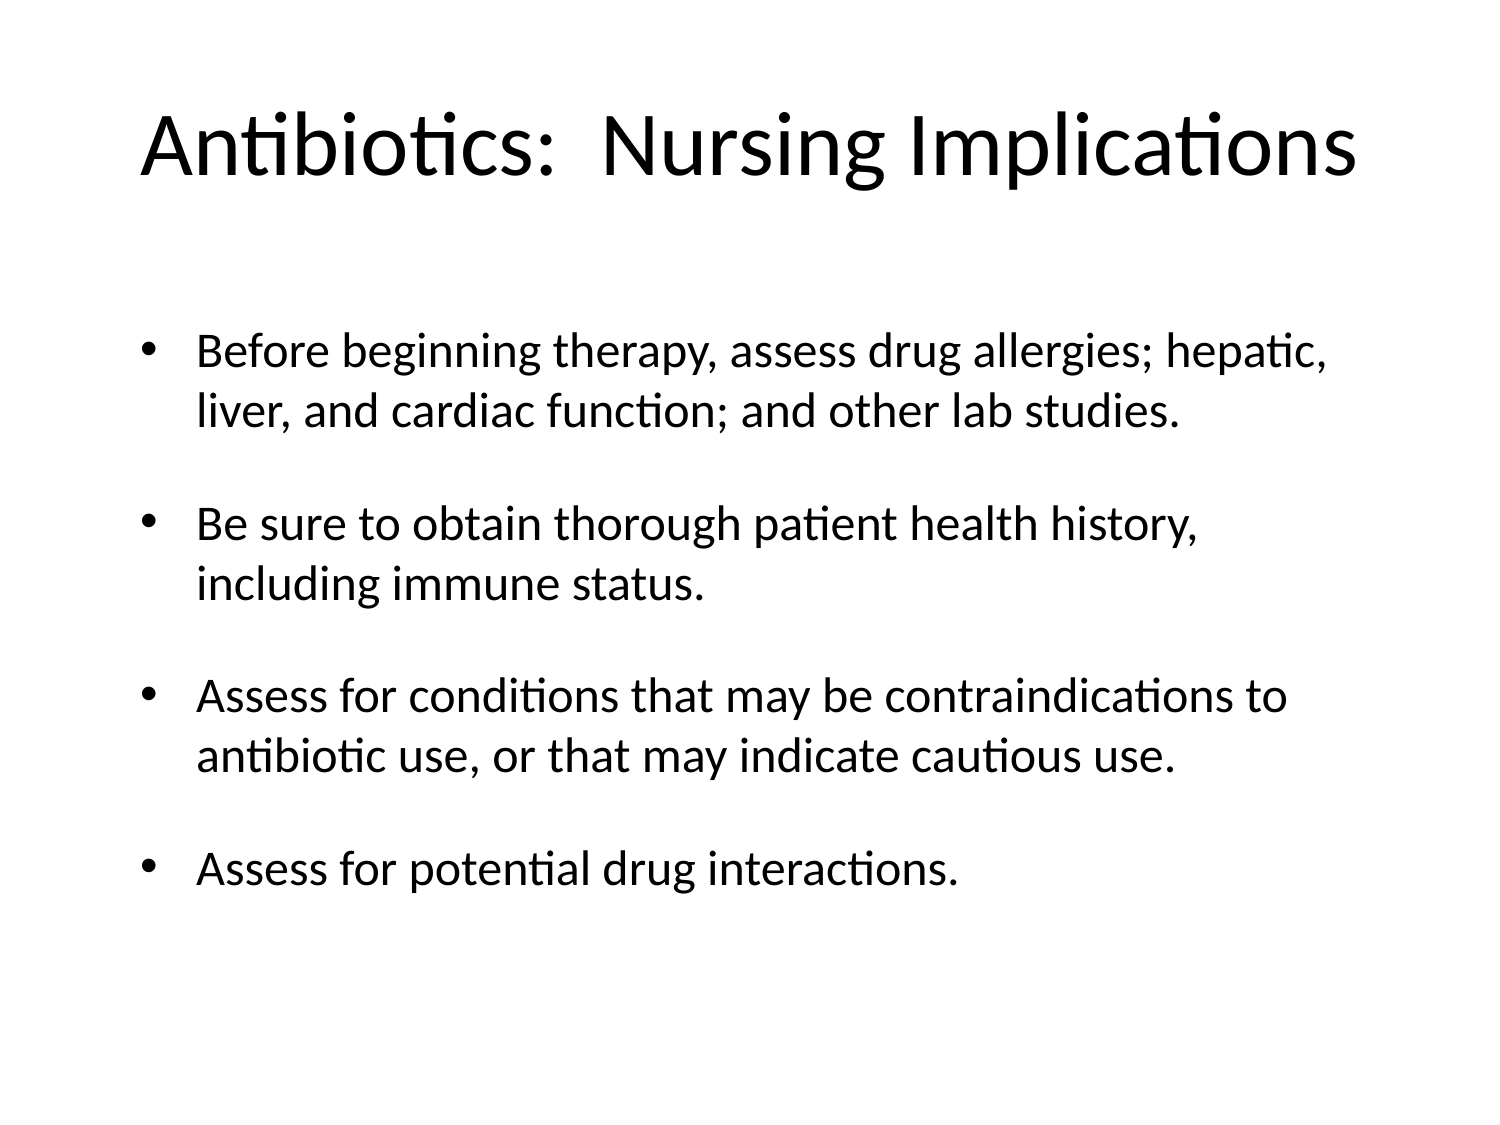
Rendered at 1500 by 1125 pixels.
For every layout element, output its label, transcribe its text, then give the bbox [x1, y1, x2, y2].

title Antibiotics: Nursing Implications [75, 45, 1425, 233]
list Before beginning therapy, assess drug allergies; hepatic, liver, and cardiac function; and other lab studies. Be sure to obtain thorough patient health history, including immune status. Assess for conditions that may be contraindications to antibiotic use, or that may indicate cautious use. Assess for potential drug interactions. [125, 310, 1378, 986]
